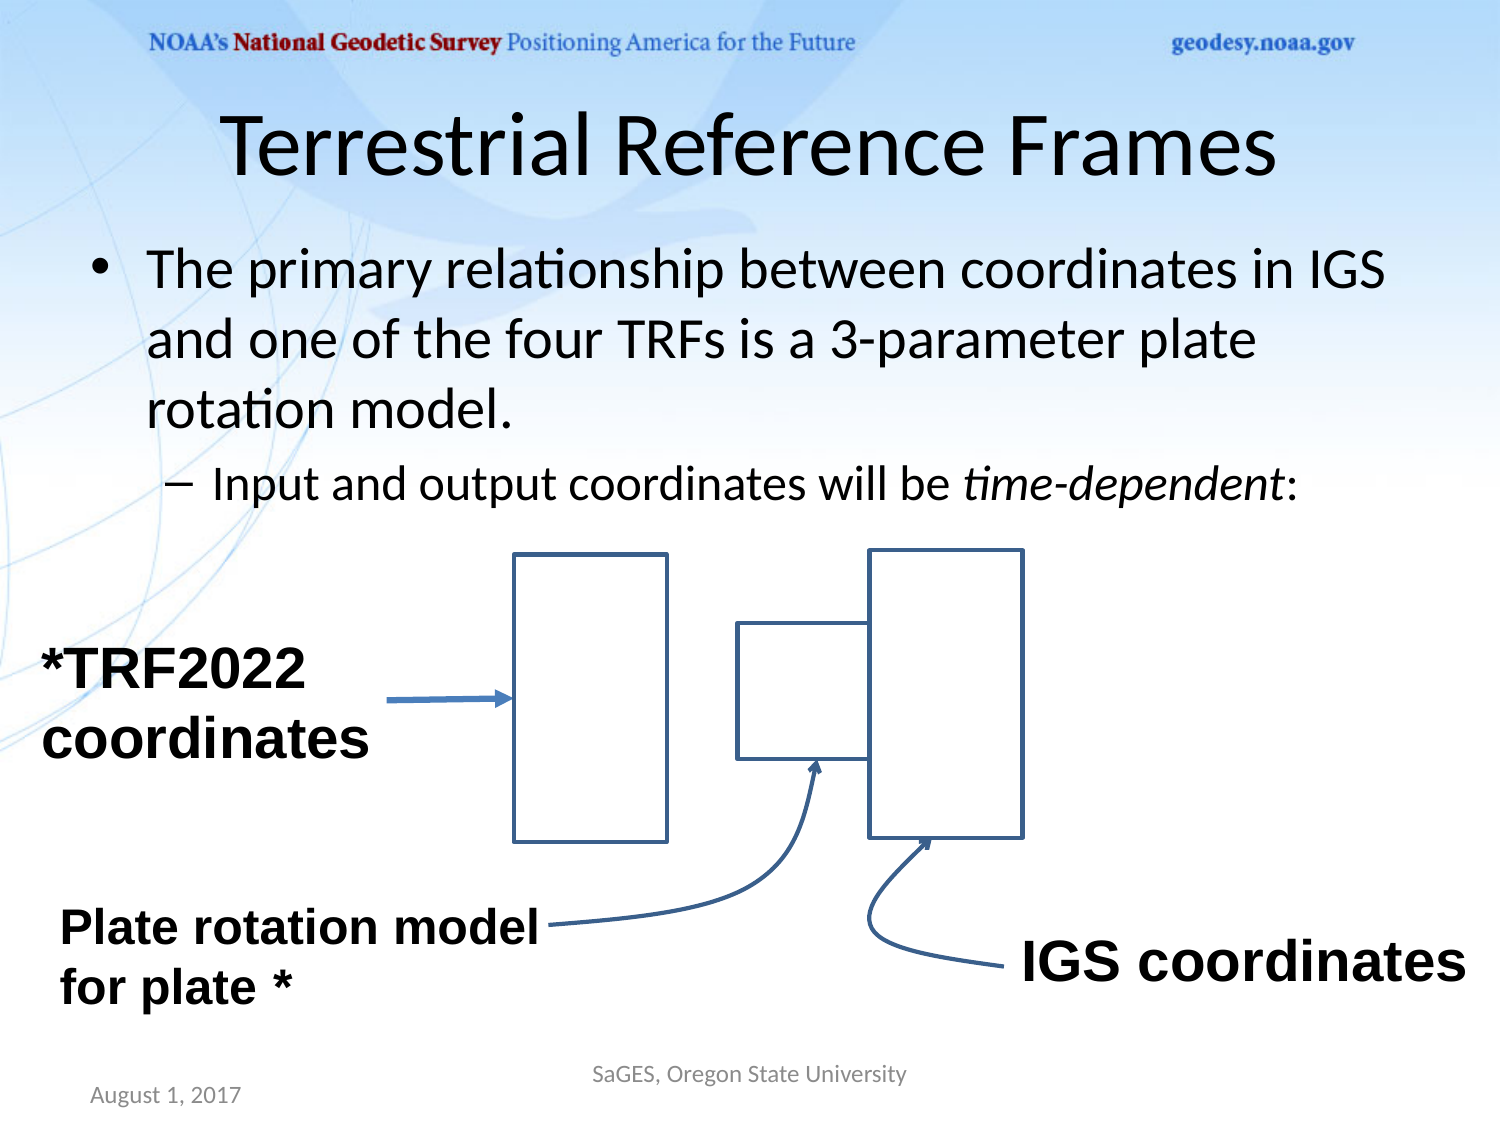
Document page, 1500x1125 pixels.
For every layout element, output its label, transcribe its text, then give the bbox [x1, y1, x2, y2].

title Terrestrial Reference Frames [75, 45, 1425, 233]
text_box [512, 552, 669, 844]
picture [0, 0, 1500, 1125]
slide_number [75, 1064, 425, 1124]
text_box *TRF2022 coordinates [26, 622, 387, 778]
footer SaGES, Oregon State University [512, 1042, 988, 1103]
text_box [735, 621, 872, 761]
text_box Plate rotation model for plate * [44, 887, 556, 1022]
text_box [867, 840, 1005, 969]
text_box [867, 548, 1025, 840]
text_box IGS coordinates [1006, 915, 1484, 1000]
text_box [548, 761, 822, 928]
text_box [388, 698, 514, 702]
